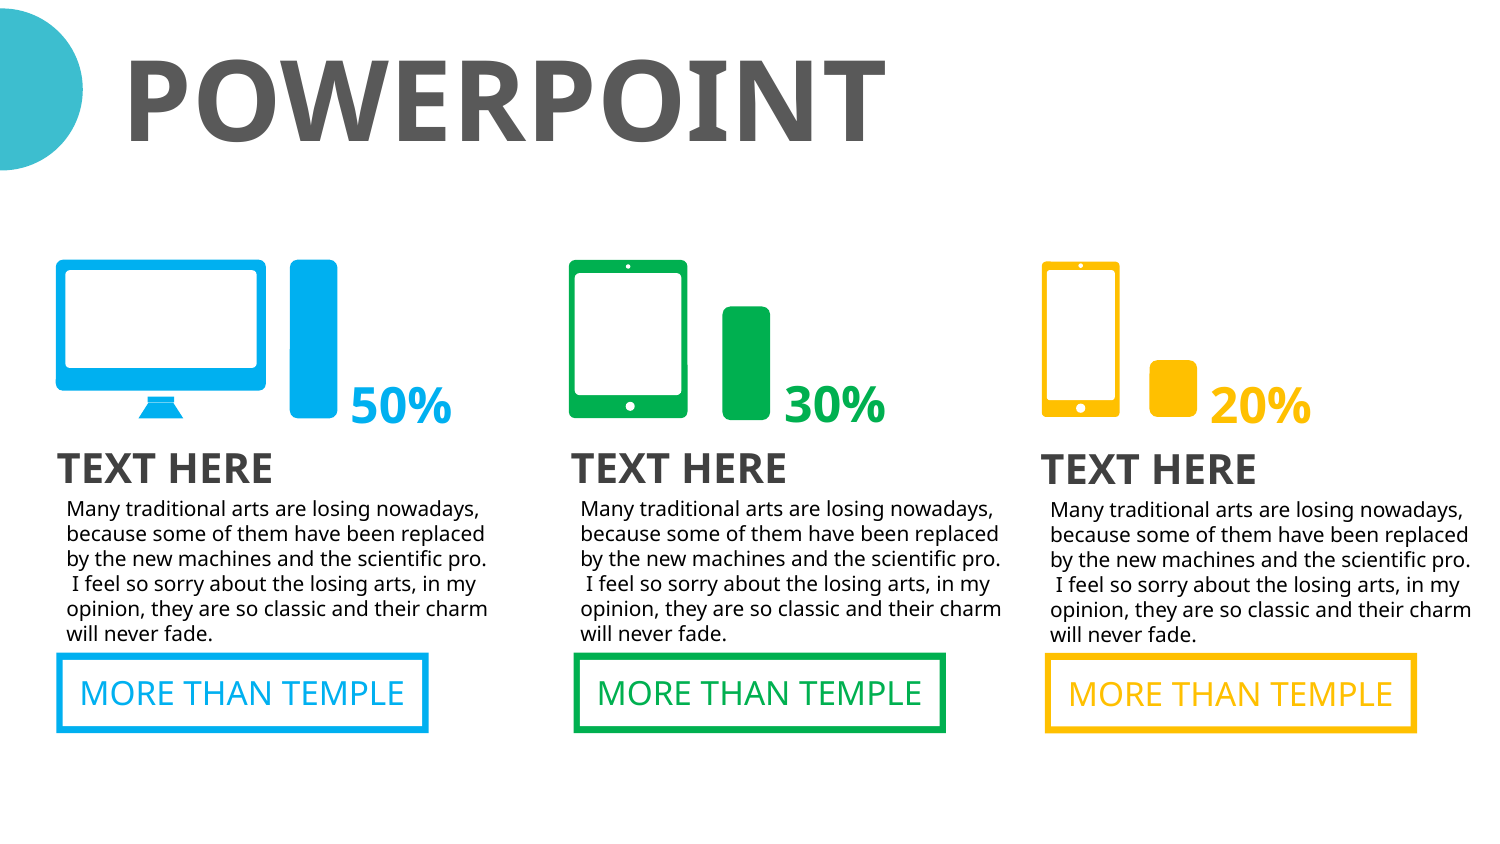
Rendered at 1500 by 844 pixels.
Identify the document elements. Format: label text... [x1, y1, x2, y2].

text_box 30% [769, 364, 901, 440]
text_box Many traditional arts are losing nowadays, because some of them have been replaced by the new machines and the scientific pro. I feel so sorry about the losing arts, in my opinion, they are so classic and their charm will never fade. [565, 487, 1020, 653]
text_box Many traditional arts are losing nowadays, because some of them have been replaced by the new machines and the scientific pro. I feel so sorry about the losing arts, in my opinion, they are so classic and their charm will never fade. [51, 487, 506, 653]
text_box [0, 6, 85, 173]
text_box [287, 257, 340, 421]
text_box POWERPOINT [106, 21, 903, 171]
text_box 50% [335, 365, 467, 441]
text_box TEXT HERE [41, 434, 289, 500]
text_box [720, 304, 773, 423]
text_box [1028, 261, 1497, 734]
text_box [51, 652, 434, 734]
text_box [568, 259, 688, 419]
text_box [55, 259, 267, 419]
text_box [568, 652, 952, 734]
text_box TEXT HERE [555, 434, 803, 500]
